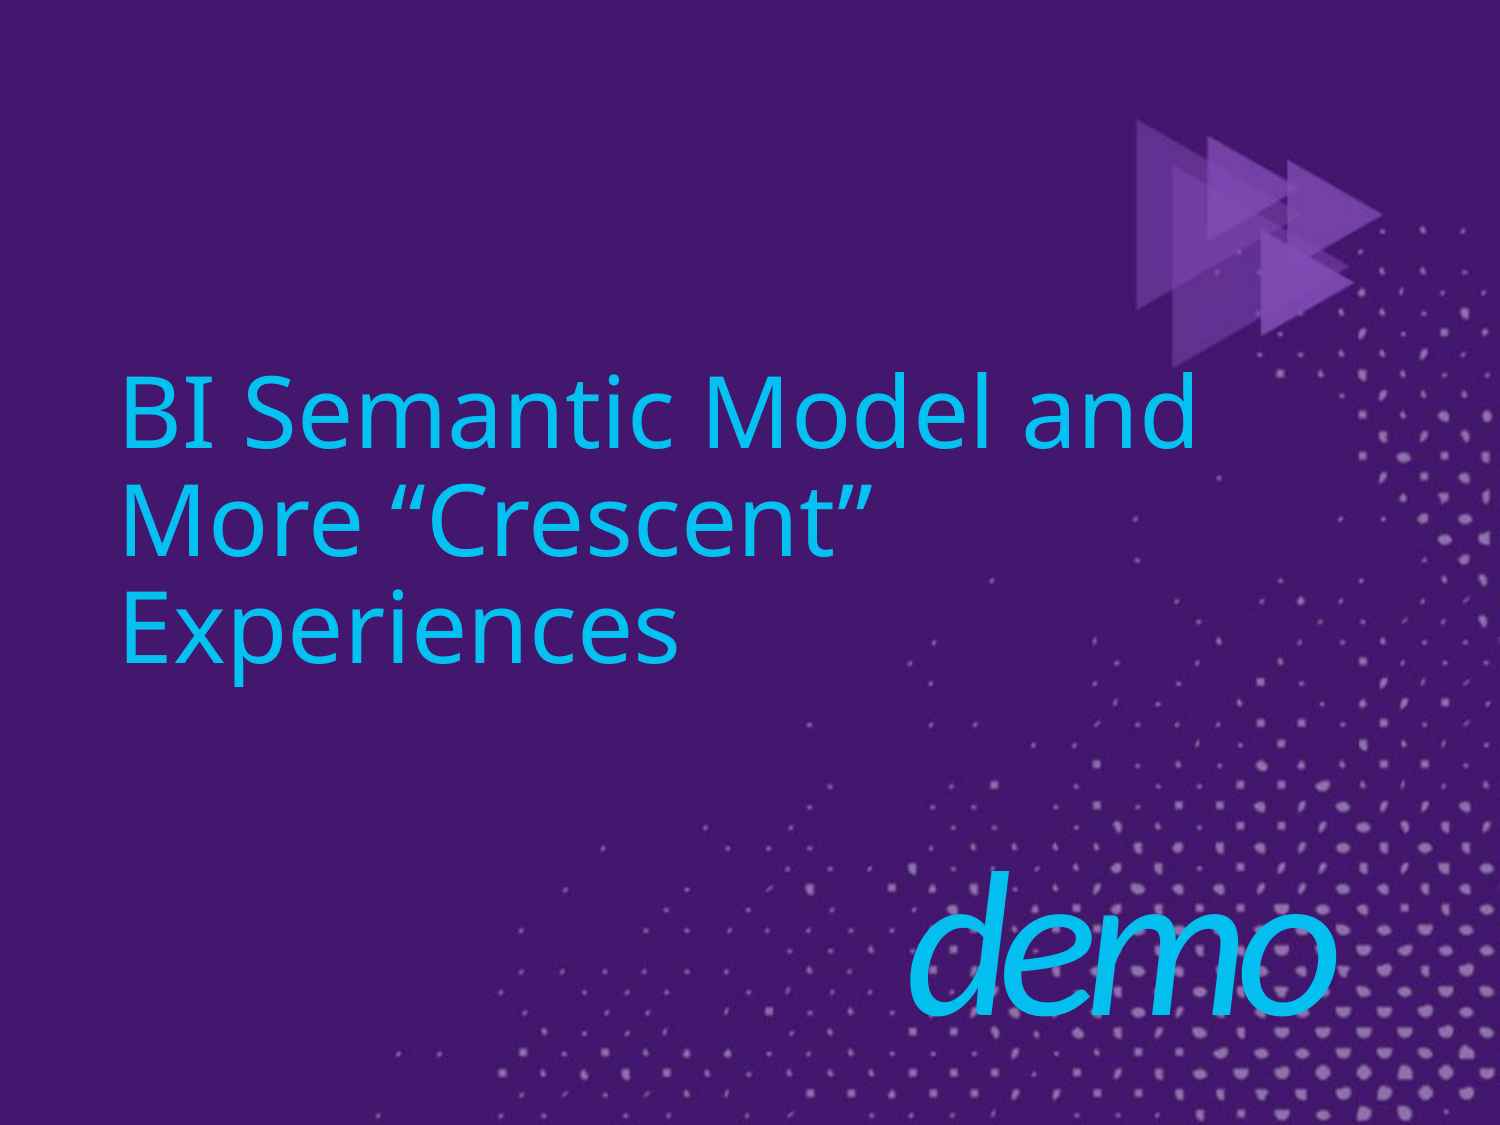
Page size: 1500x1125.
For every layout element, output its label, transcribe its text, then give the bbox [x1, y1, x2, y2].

list demo [131, 800, 1392, 1027]
title BI Semantic Model and More “Crescent” Experiences [102, 398, 1400, 649]
picture [0, 0, 1500, 1125]
